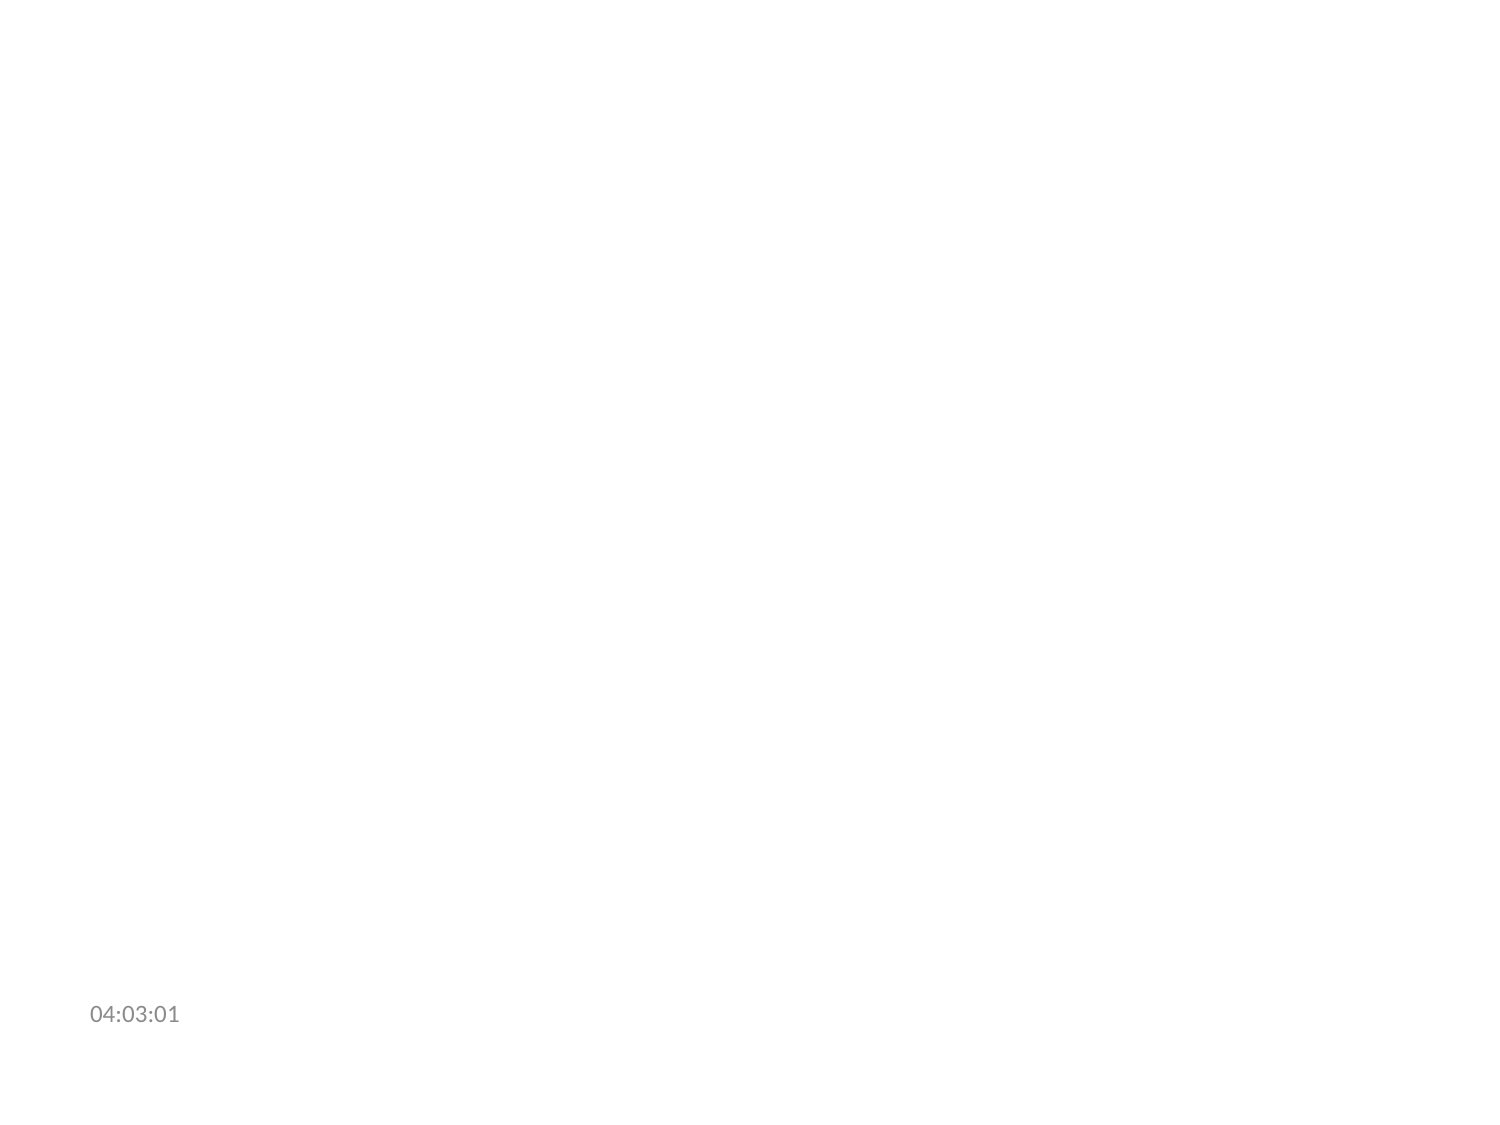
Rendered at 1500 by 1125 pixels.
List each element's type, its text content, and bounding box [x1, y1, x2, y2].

text_box 15:35:09 [75, 982, 425, 1043]
